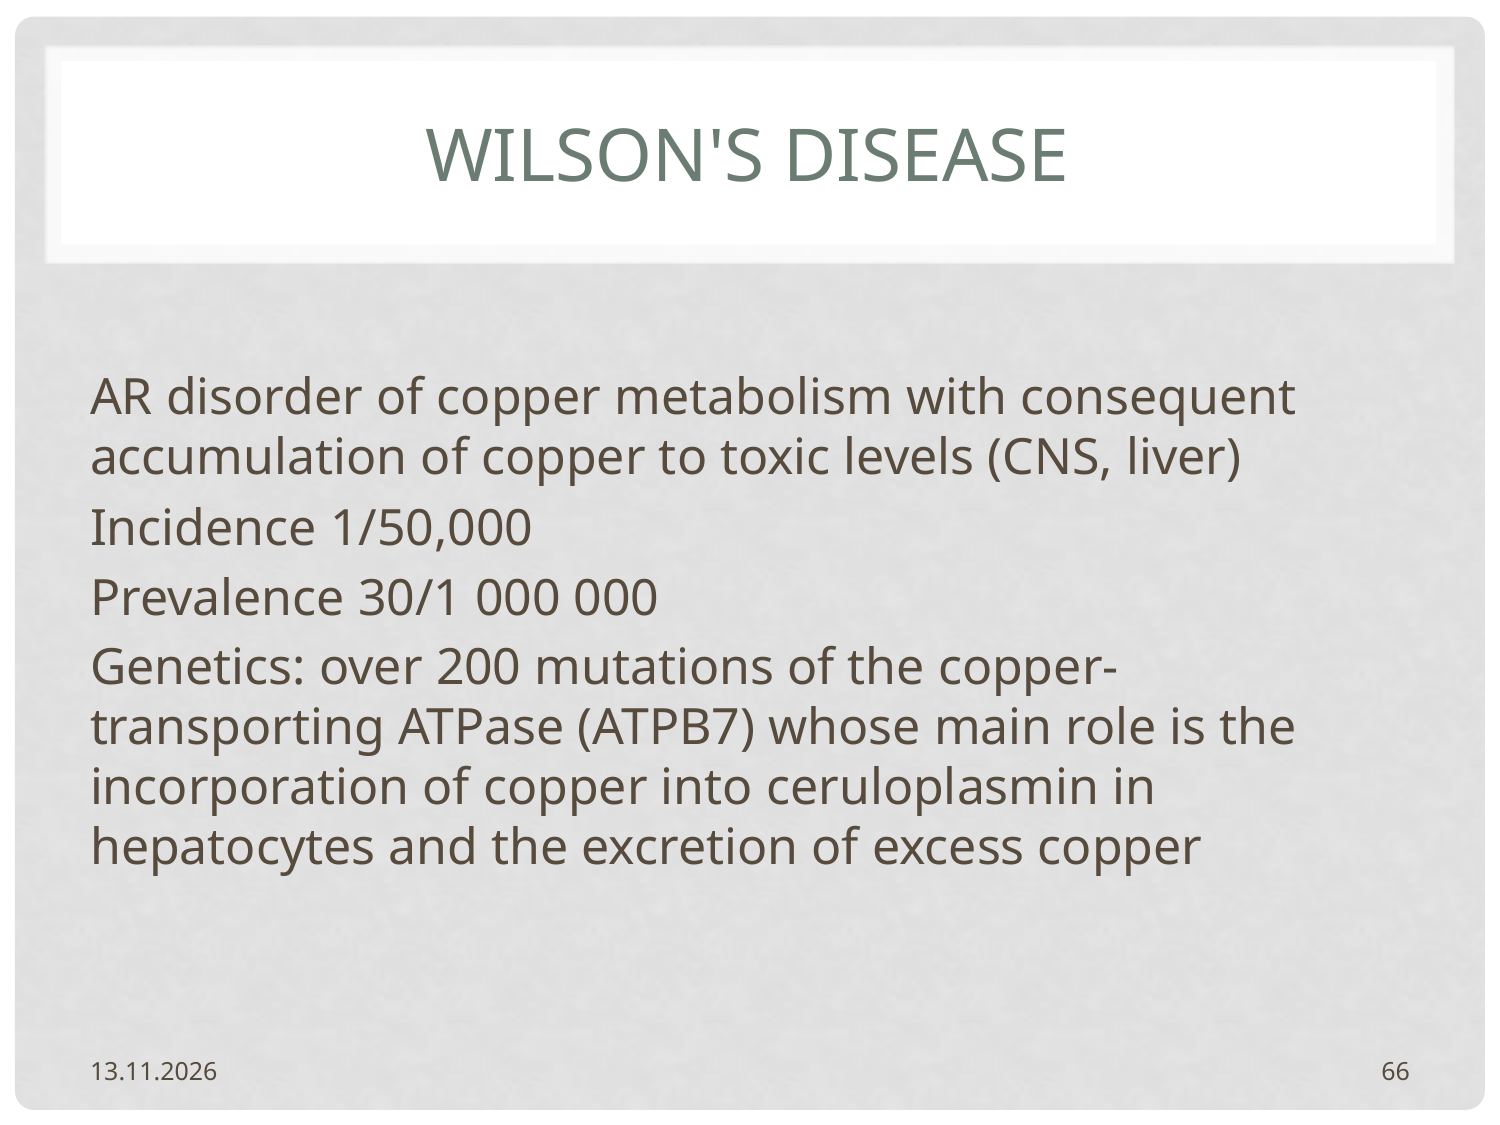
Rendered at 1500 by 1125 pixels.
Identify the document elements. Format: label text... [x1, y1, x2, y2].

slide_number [75, 1042, 425, 1103]
slide_number 66 [1074, 1042, 1425, 1103]
list AR disorder of copper metabolism with consequent accumulation of copper to toxic levels (CNS, liver) Incidence 1/50,000 Prevalence 30/1 000 000 Genetics: over 200 mutations of the copper-transporting ATPase (ATPB7) whose main role is the incorporation of copper into ceruloplasmin in hepatocytes and the excretion of excess copper [75, 287, 1425, 1005]
title Wilson's disease [69, 66, 1425, 238]
